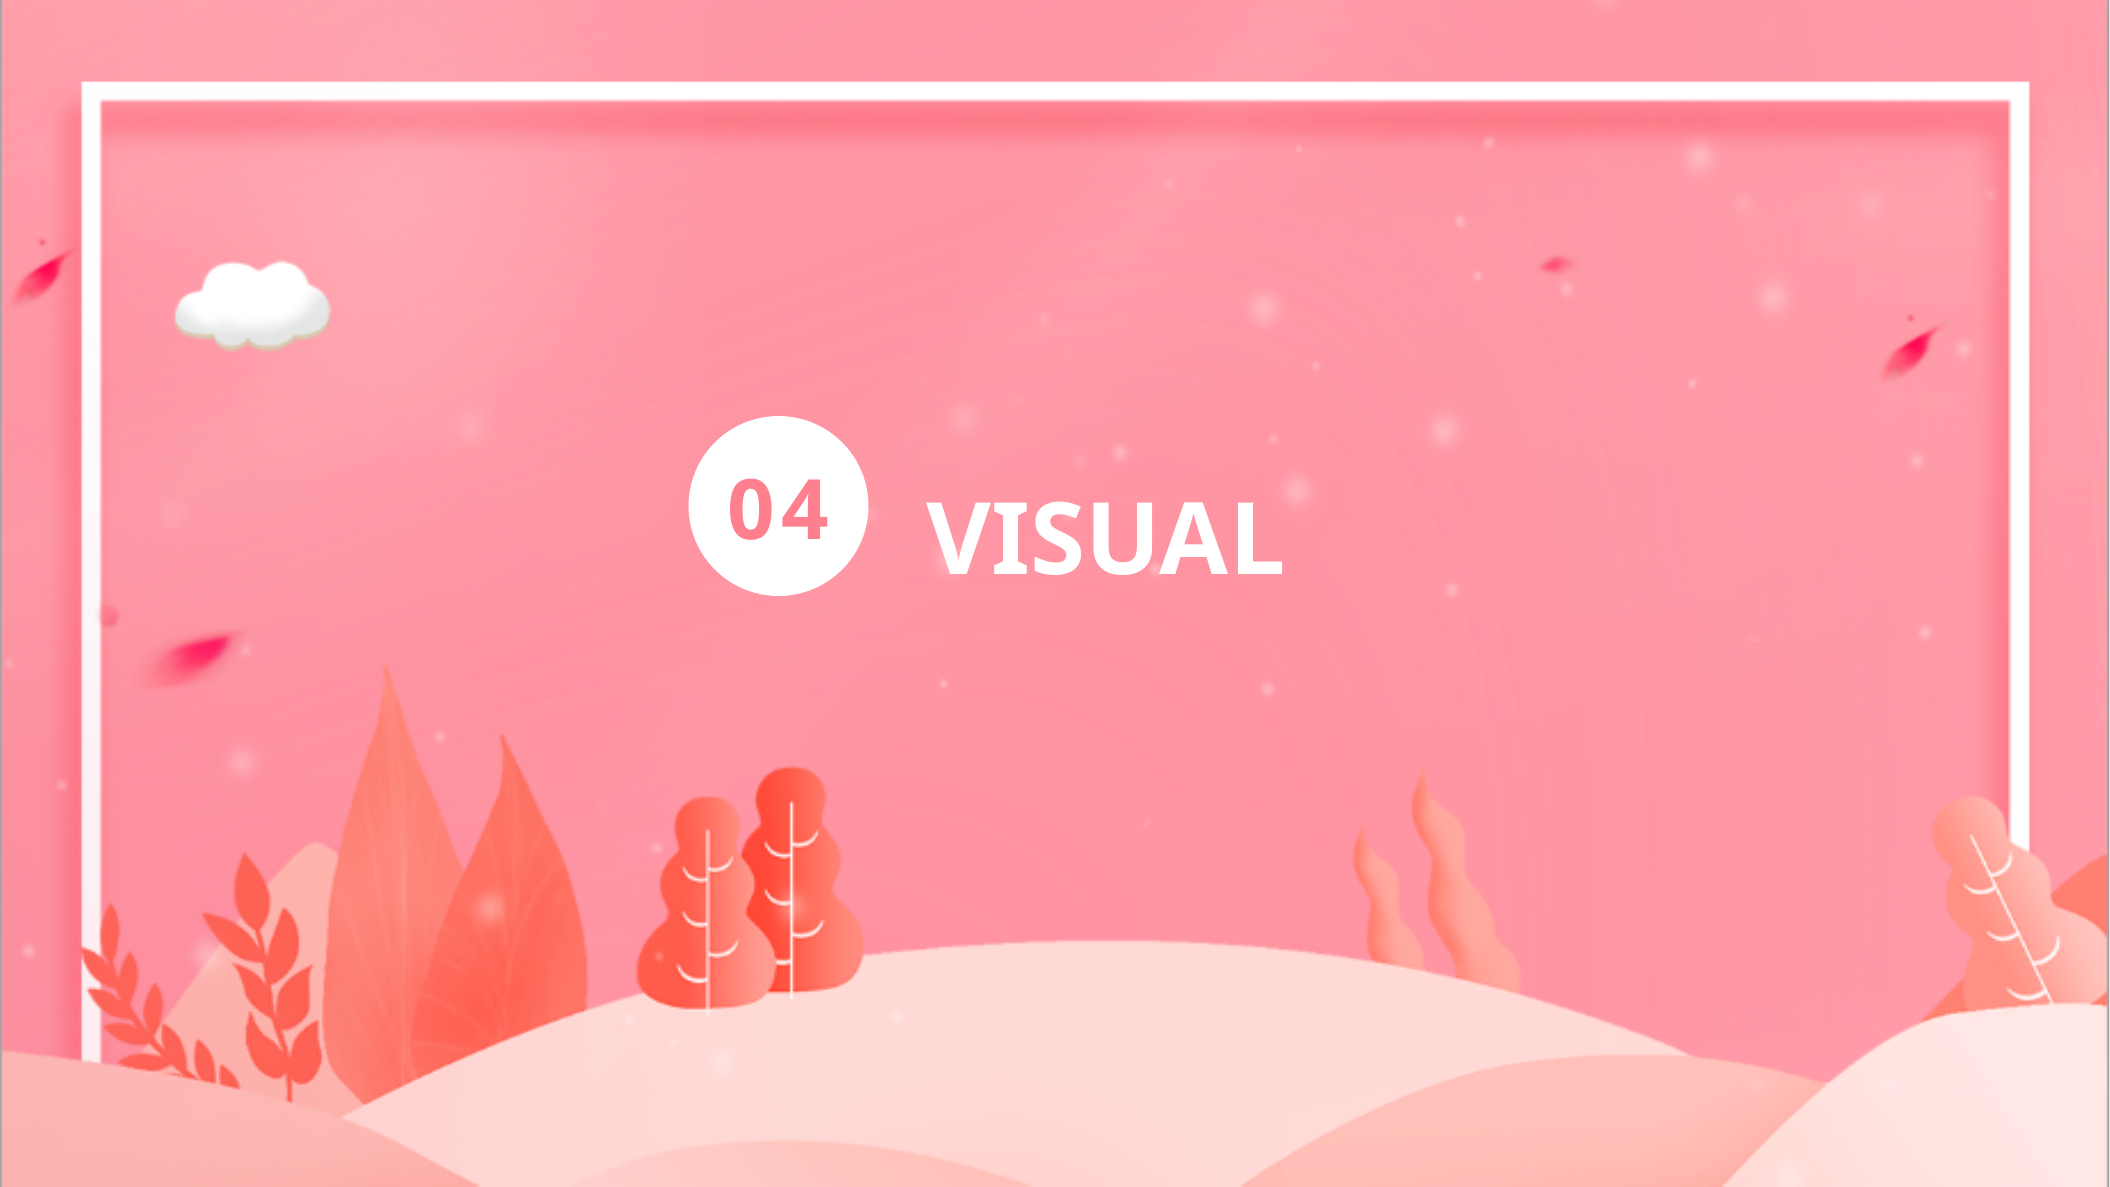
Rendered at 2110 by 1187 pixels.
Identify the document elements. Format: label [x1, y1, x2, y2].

text_box [688, 415, 1315, 604]
picture [0, 0, 2110, 1187]
